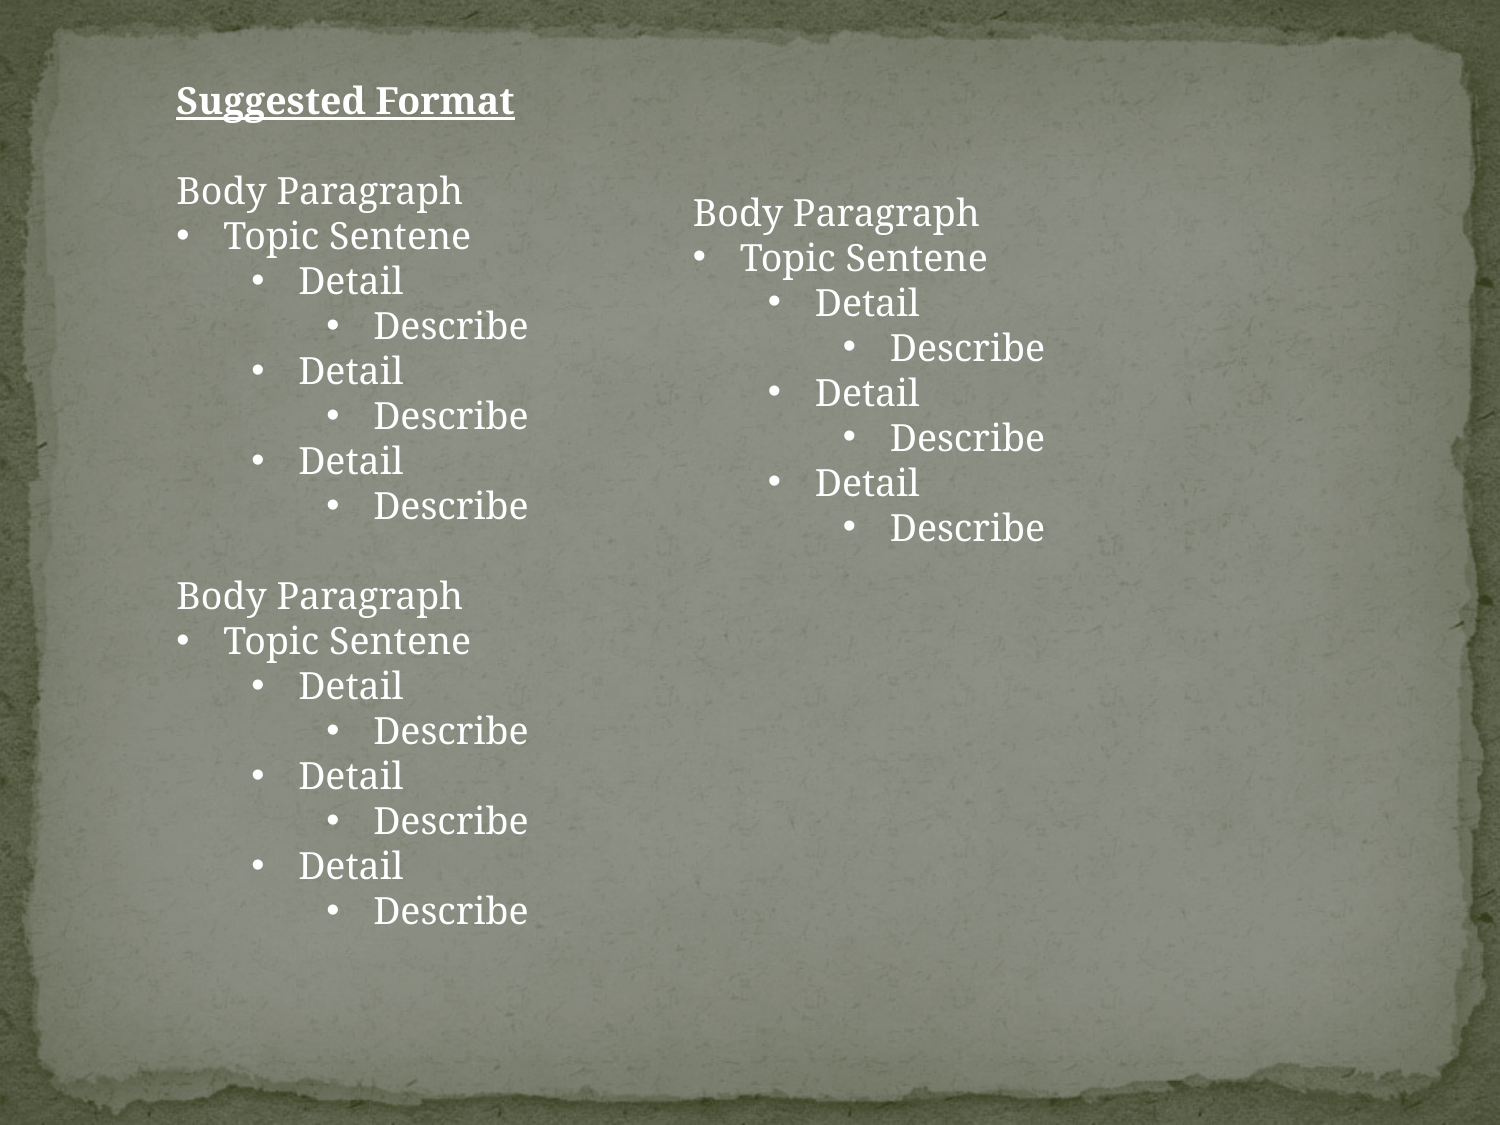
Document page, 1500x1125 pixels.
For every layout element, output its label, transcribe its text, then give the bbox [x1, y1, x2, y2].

text_box Body Paragraph Topic Sentene Detail Describe Detail Describe Detail Describe [678, 181, 1060, 601]
text_box Suggested Format Body Paragraph Topic Sentene Detail Describe Detail Describe Detail Describe Body Paragraph Topic Sentene Detail Describe Detail Describe Detail Describe [161, 69, 544, 985]
